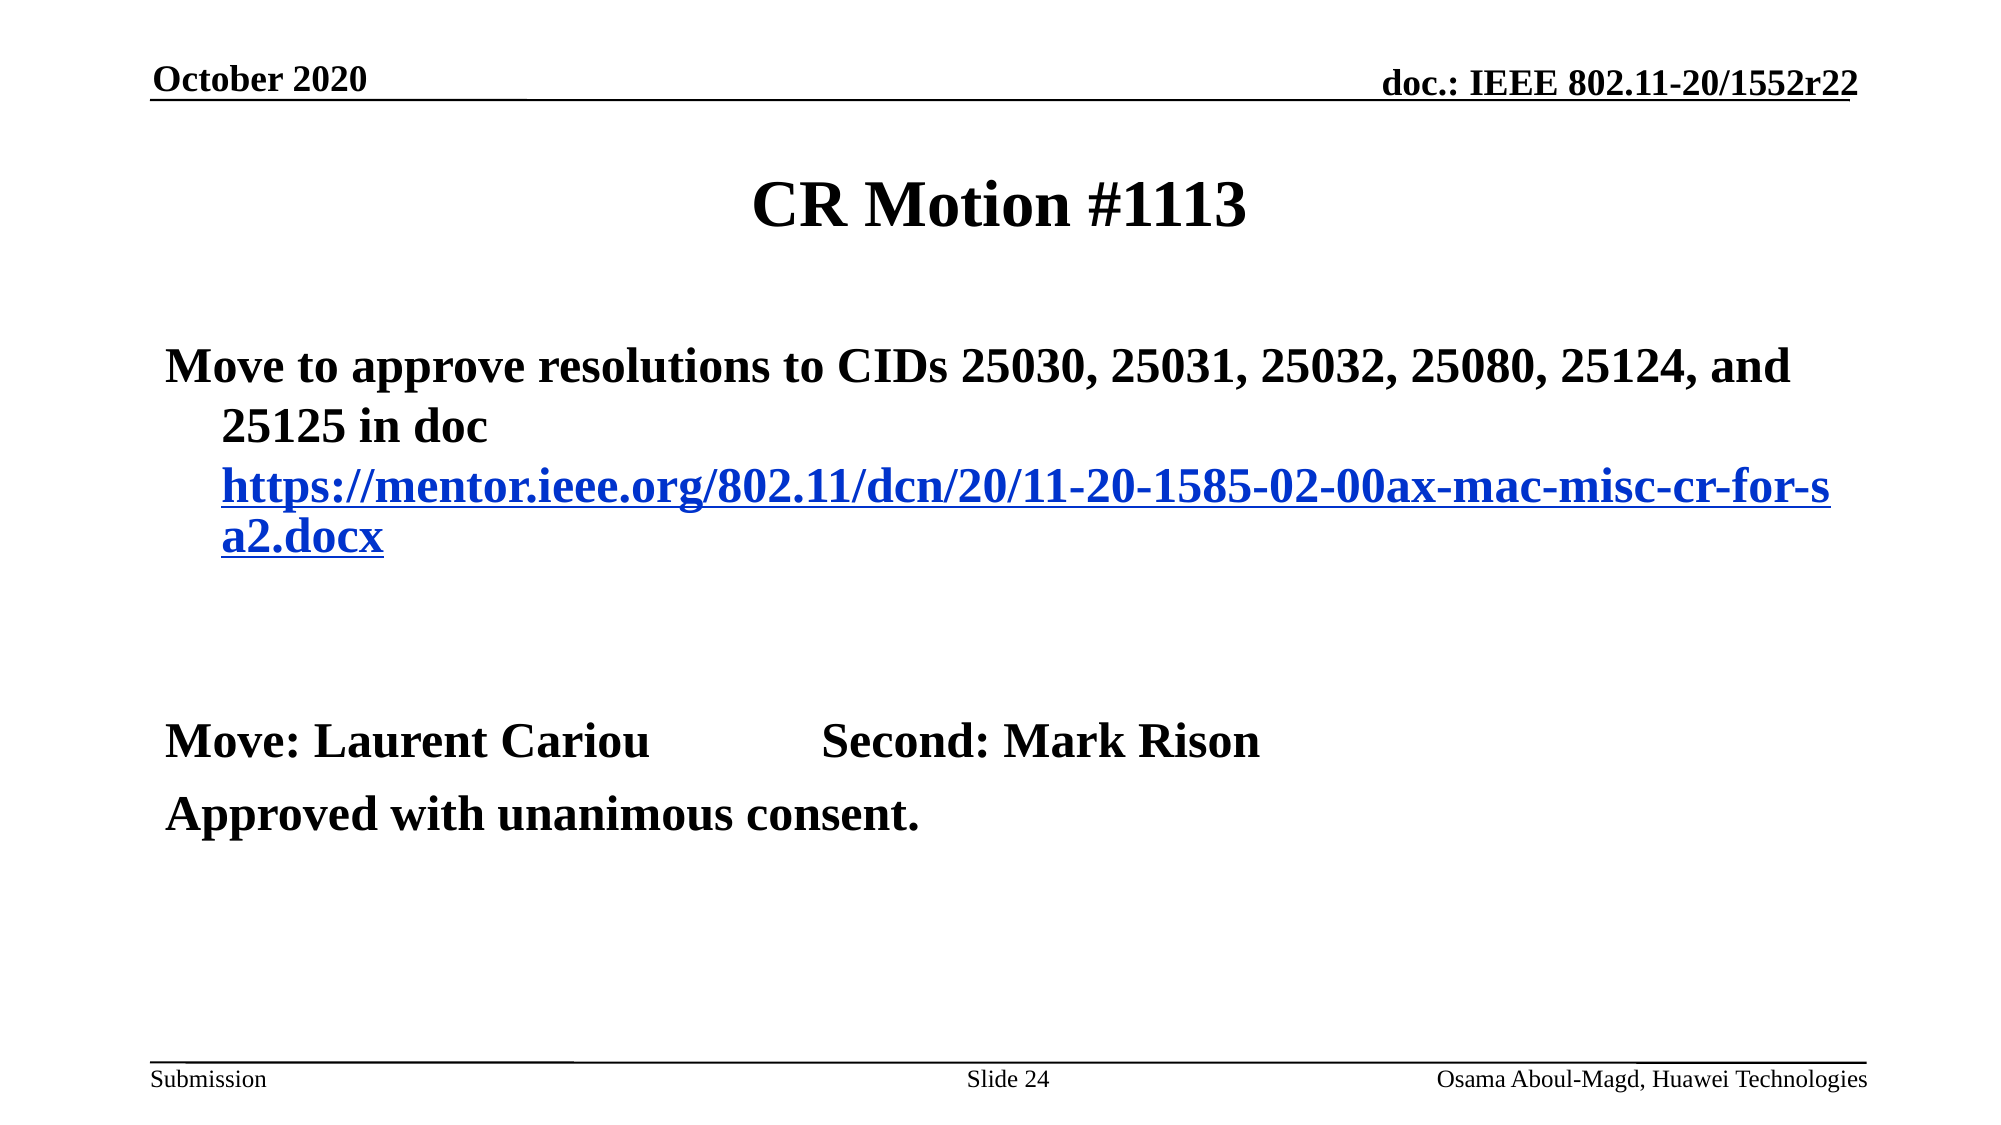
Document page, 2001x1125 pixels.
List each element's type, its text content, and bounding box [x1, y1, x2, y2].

list Move to approve resolutions to CIDs 25030, 25031, 25032, 25080, 25124, and 25125 in doc https://mentor.ieee.org/802.11/dcn/20/11-20-1585-02-00ax-mac-misc-cr-for-sa2.docx Move: Laurent Cariou Second: Mark Rison Approved with unanimous consent. [149, 324, 1850, 1000]
slide_number Slide 24 [950, 1061, 1067, 1123]
footer Osama Aboul-Magd, Huawei Technologies [1171, 1061, 1869, 1093]
title CR Motion #1113 [149, 112, 1850, 288]
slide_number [152, 54, 563, 100]
